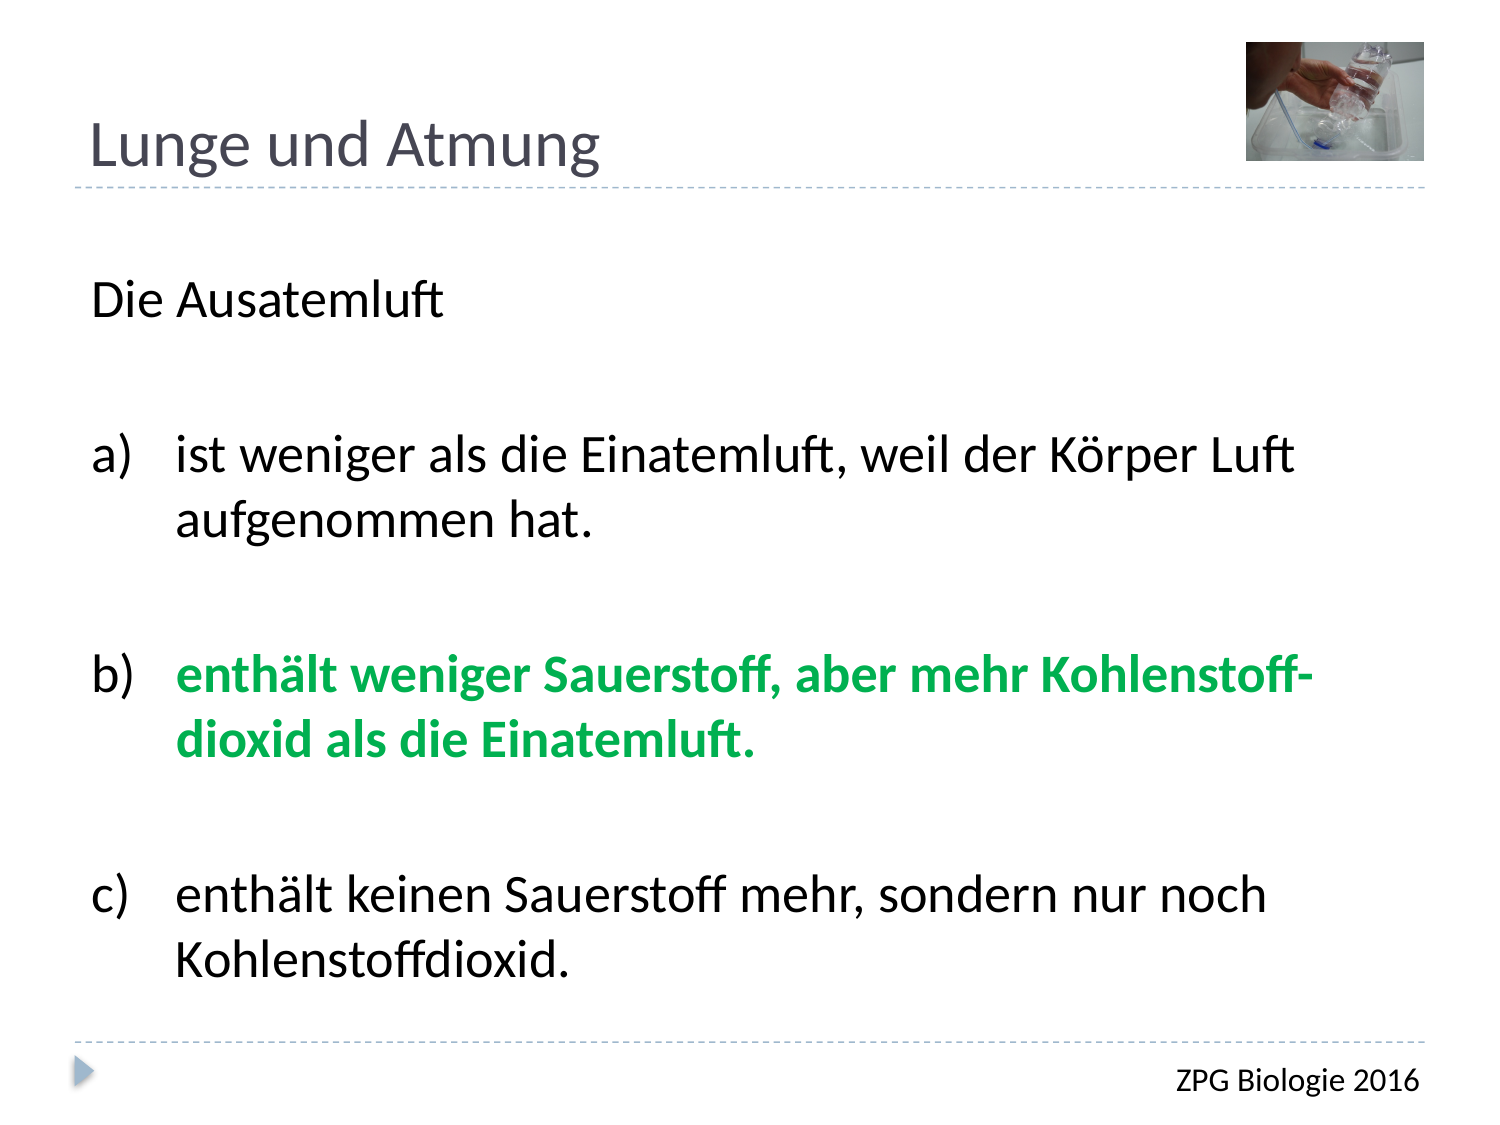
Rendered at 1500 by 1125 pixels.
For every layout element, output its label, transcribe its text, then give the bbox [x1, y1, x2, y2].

text_box ZPG Biologie 2016 [112, 1050, 1435, 1105]
title Lunge und Atmung [75, 24, 1425, 188]
list Die Ausatemluft a) ist weniger als die Einatemluft, weil der Körper Luft aufgenommen hat. b) enthält weniger Sauerstoff, aber mehr Kohlenstoff-dioxid als die Einatemluft. c) enthält keinen Sauerstoff mehr, sondern nur noch Kohlenstoffdioxid. [76, 255, 1427, 1024]
picture [1245, 42, 1424, 162]
